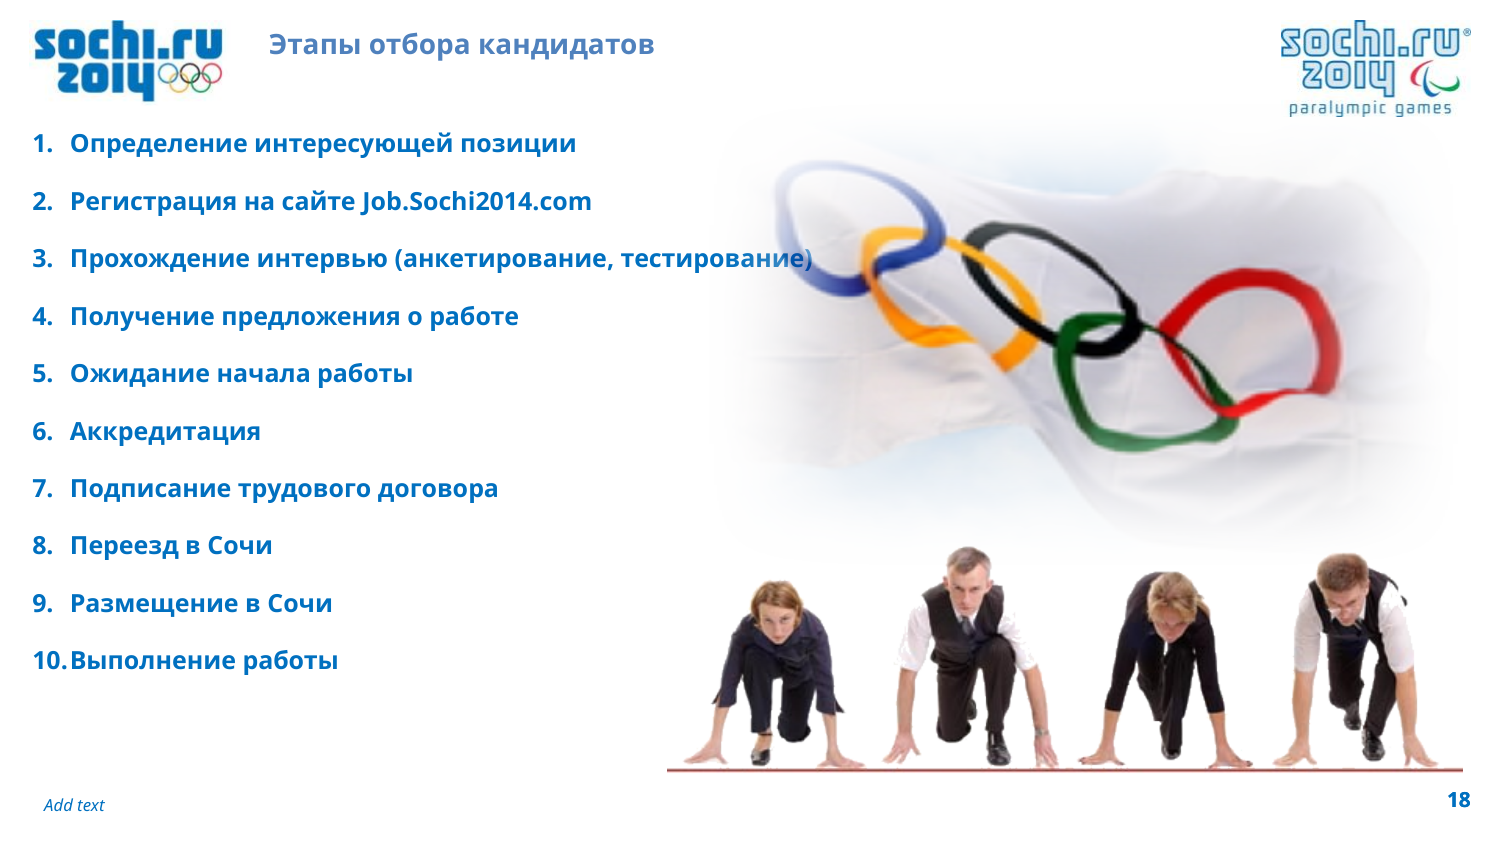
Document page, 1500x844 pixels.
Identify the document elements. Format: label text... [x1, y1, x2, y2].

picture [667, 20, 1471, 844]
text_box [17, 105, 697, 735]
picture [29, 20, 231, 105]
title Этапы отбора кандидатов [253, 0, 1294, 68]
